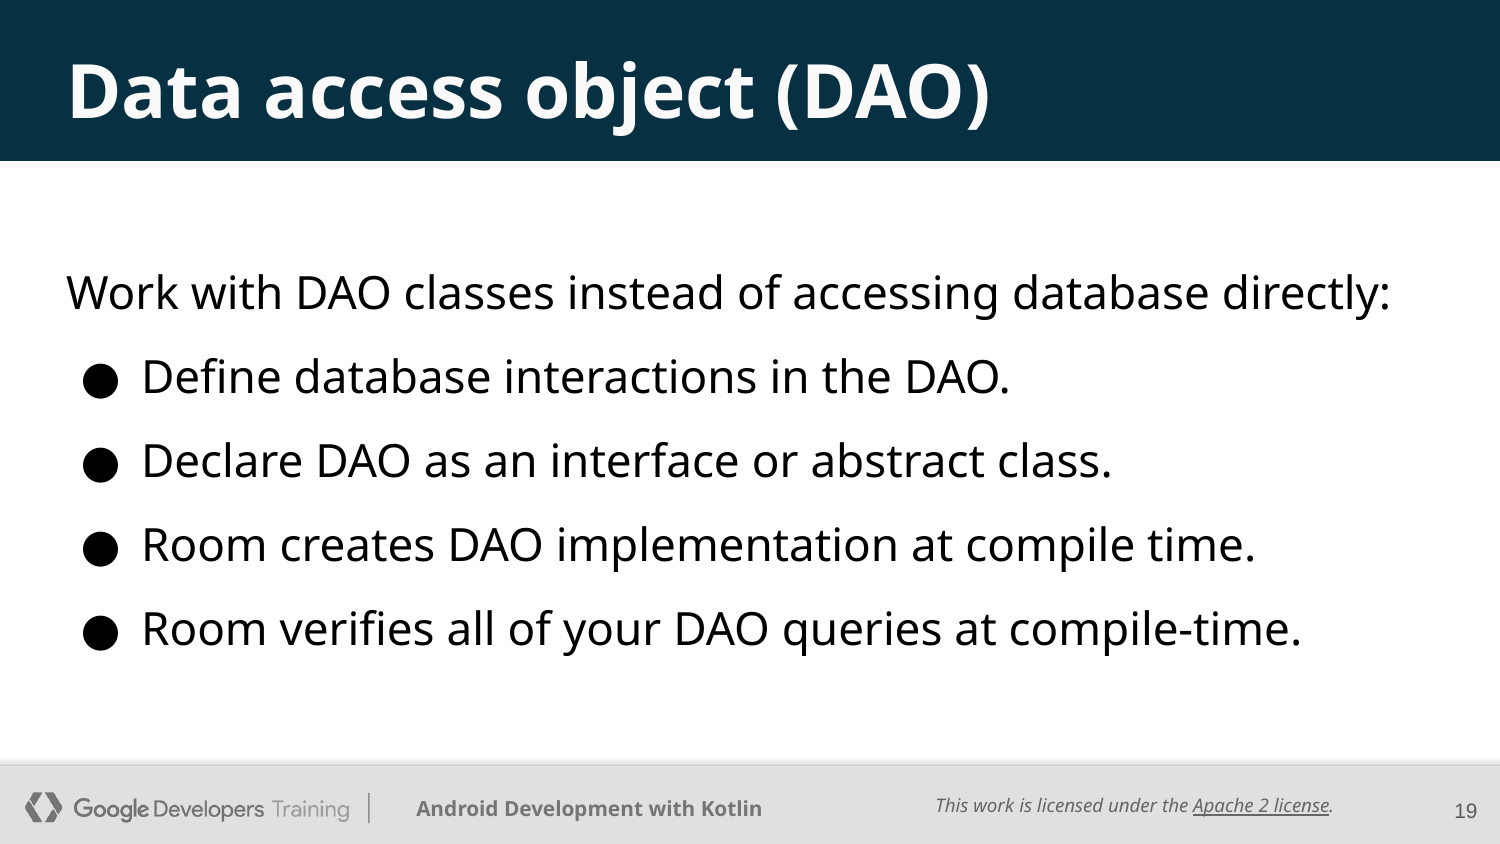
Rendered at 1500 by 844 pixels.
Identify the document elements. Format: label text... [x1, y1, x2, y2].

slide_number ‹#› [1402, 777, 1493, 842]
picture [0, 161, 1500, 844]
list Work with DAO classes instead of accessing database directly: Define database interactions in the DAO. Declare DAO as an interface or abstract class. Room creates DAO implementation at compile time. Room verifies all of your DAO queries at compile-time. [51, 240, 1449, 645]
title Data access object (DAO) [51, 28, 1449, 122]
